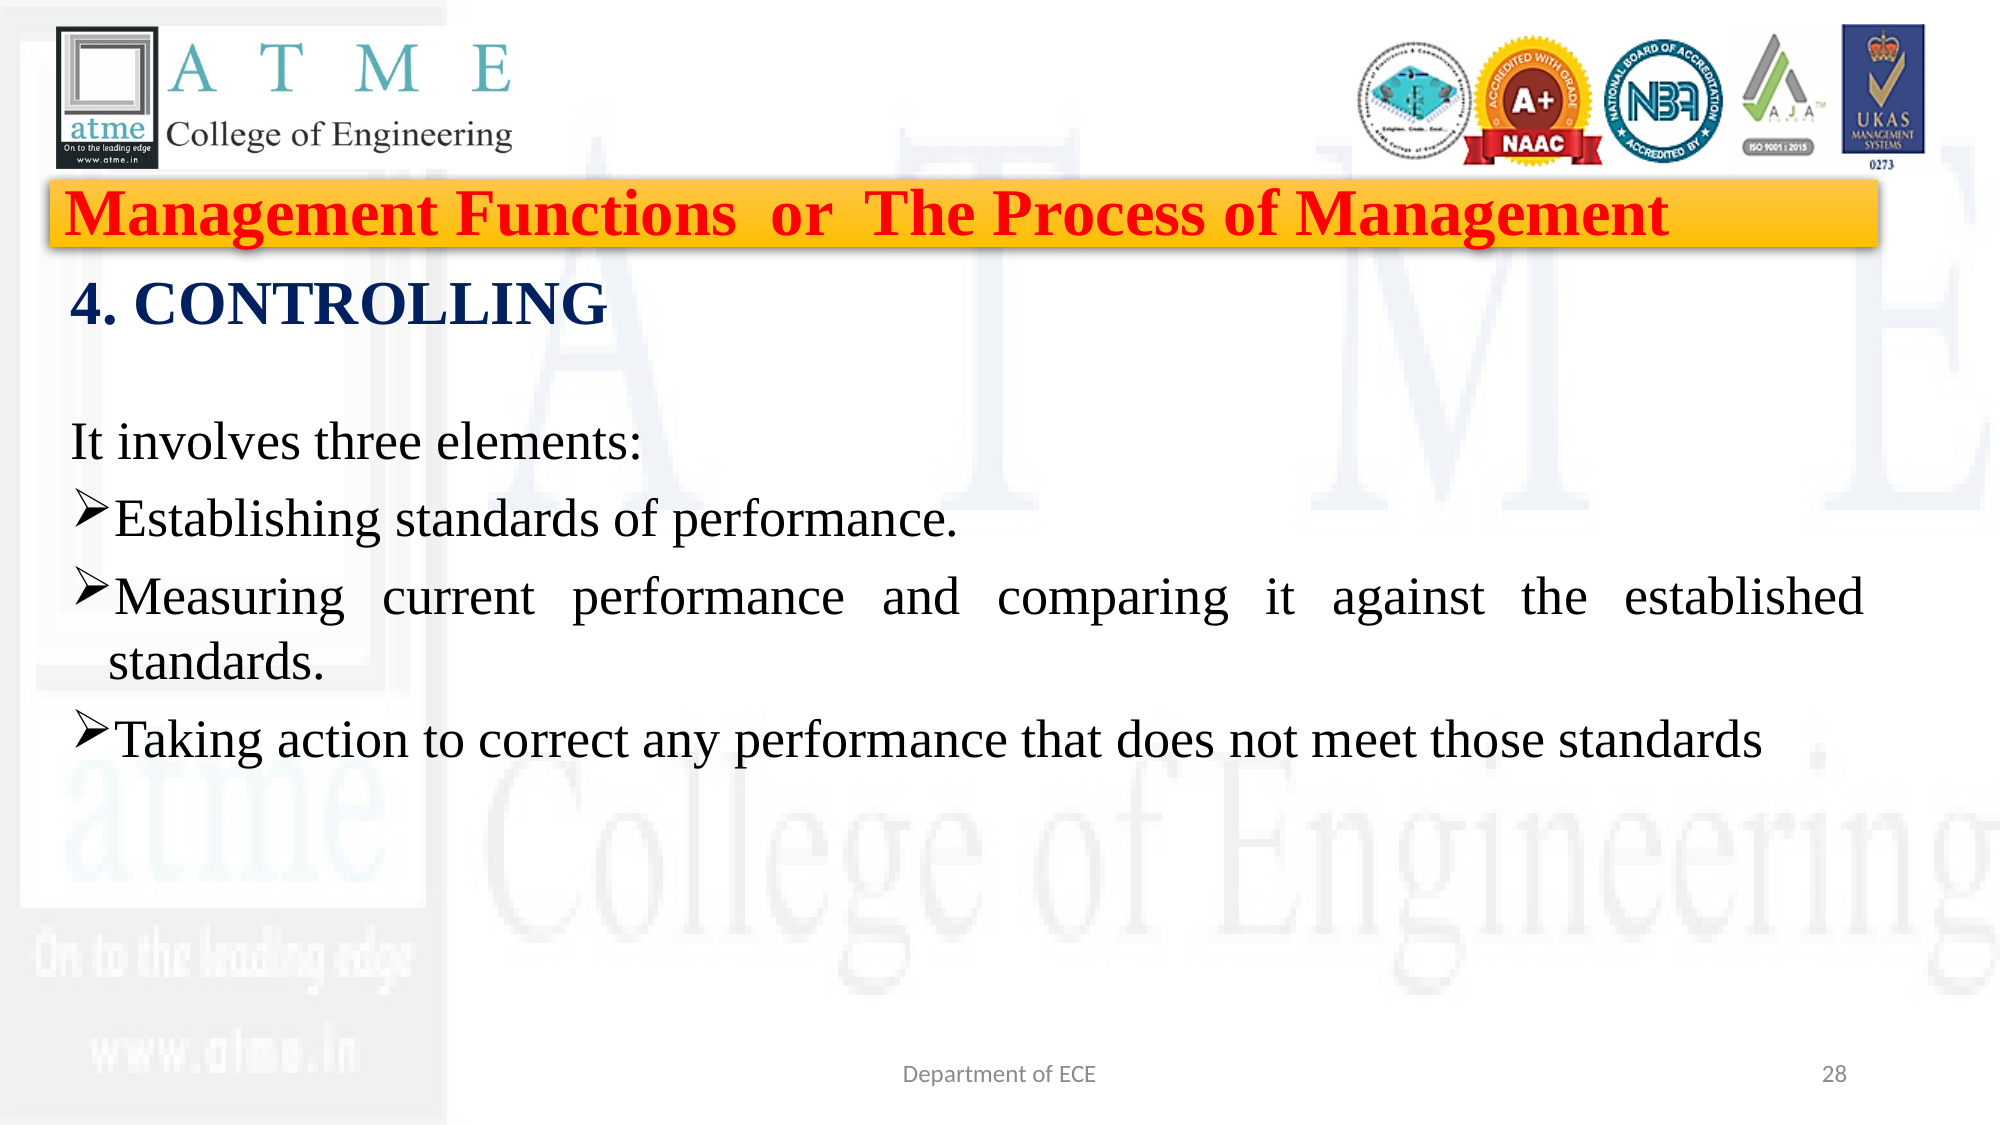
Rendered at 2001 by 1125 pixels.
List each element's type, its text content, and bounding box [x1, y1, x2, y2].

picture [1352, 24, 1941, 182]
text_box 4. CONTROLLING It involves three elements: Establishing standards of performance. Measuring current performance and comparing it against the established standards. Taking action to correct any performance that does not meet those standards [55, 262, 1883, 977]
footer Department of ECE [662, 1042, 1338, 1103]
slide_number 28 [1412, 1042, 1863, 1103]
title Management Functions or The Process of Management [49, 180, 1879, 247]
picture [56, 26, 512, 169]
